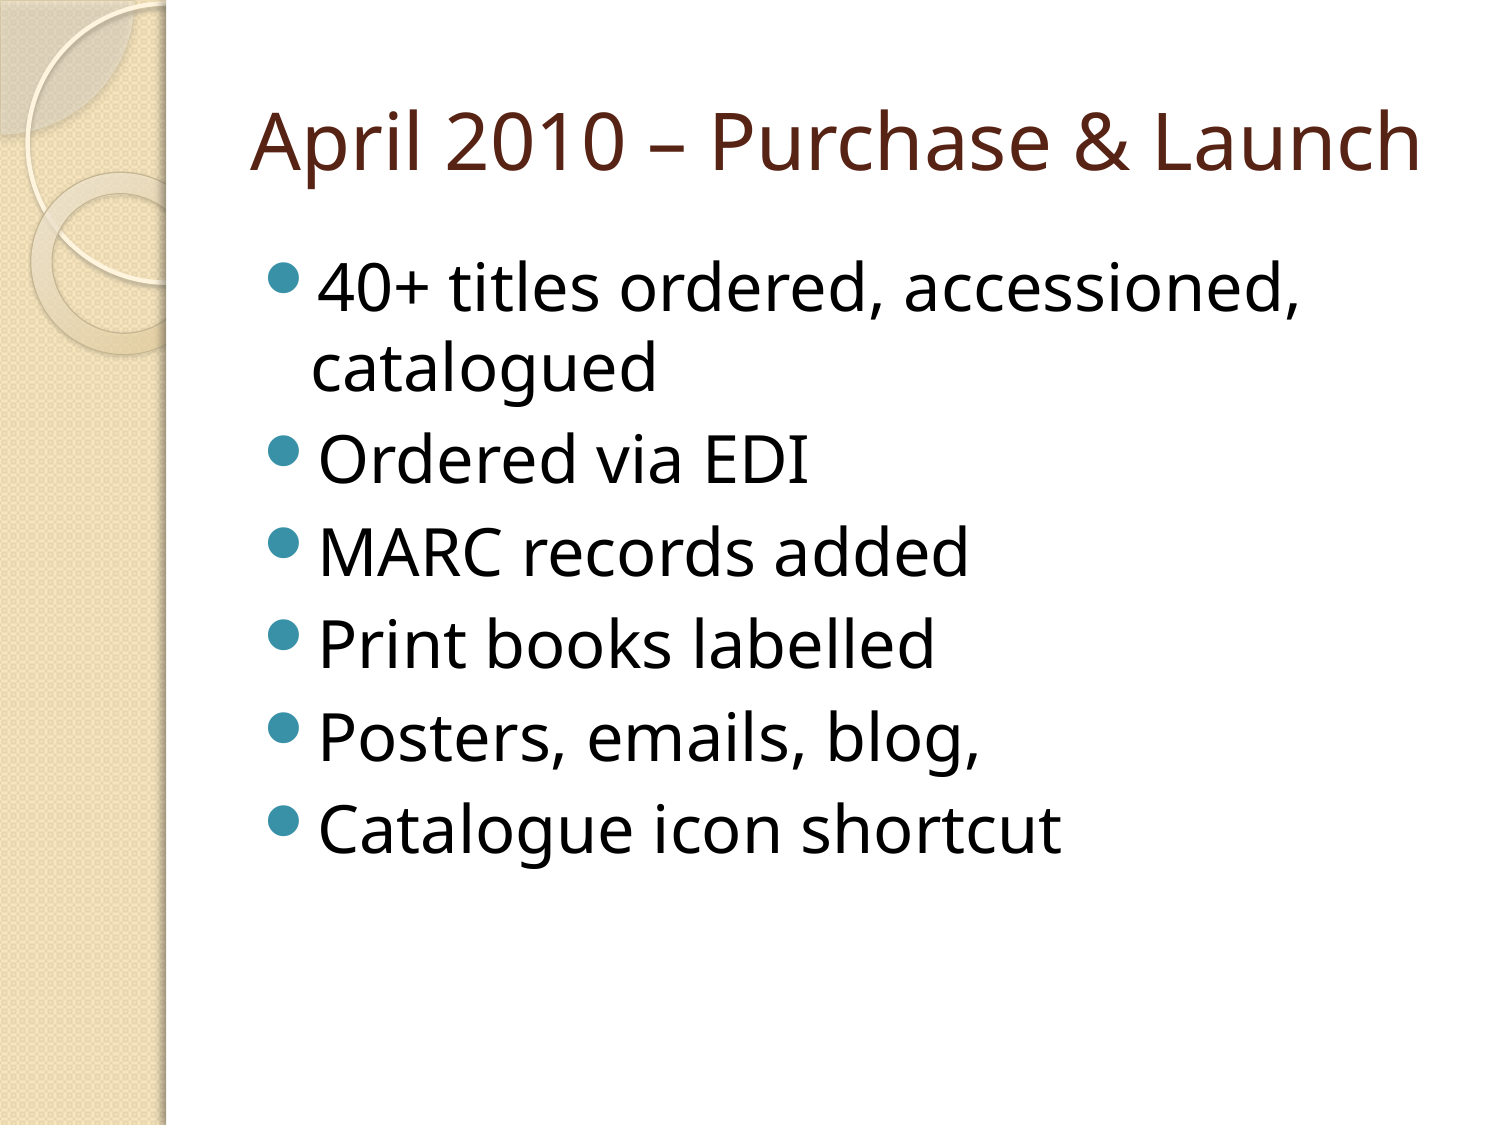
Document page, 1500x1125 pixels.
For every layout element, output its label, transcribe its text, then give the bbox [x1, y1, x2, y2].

title April 2010 – Purchase & Launch [235, 45, 1466, 233]
list 40+ titles ordered, accessioned, catalogued Ordered via EDI MARC records added Print books labelled Posters, emails, blog, Catalogue icon shortcut [235, 237, 1500, 1025]
